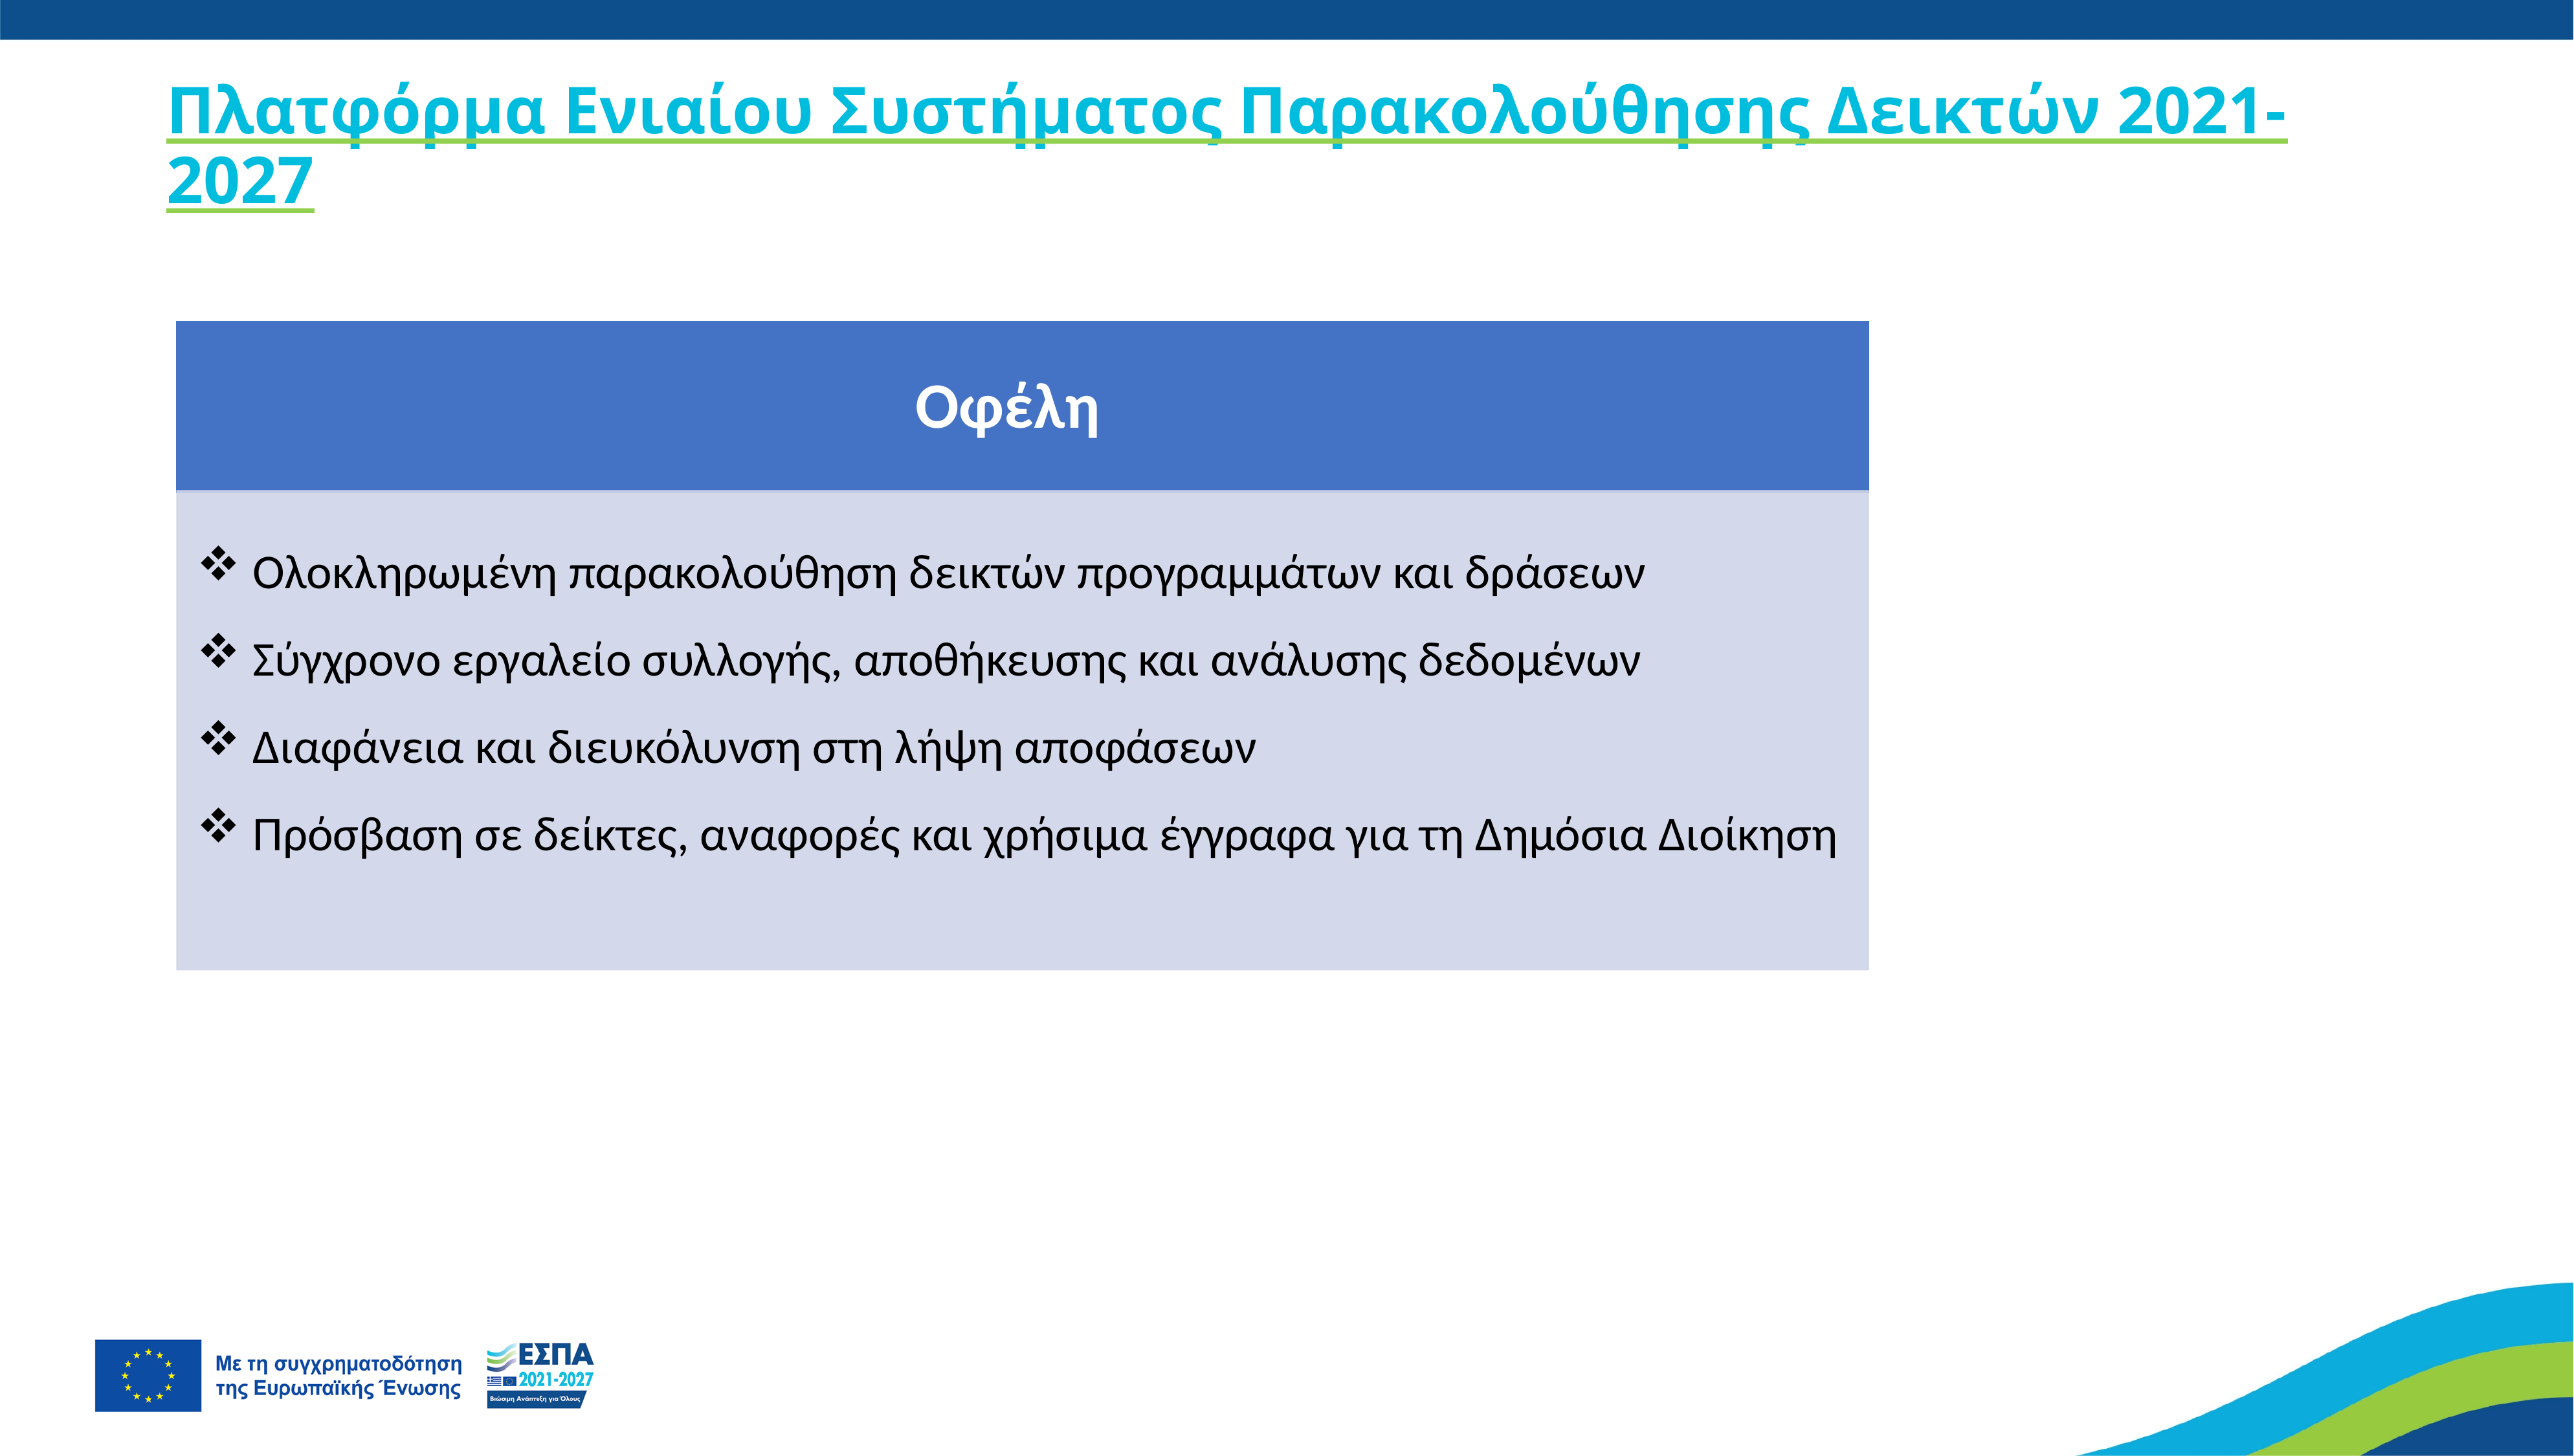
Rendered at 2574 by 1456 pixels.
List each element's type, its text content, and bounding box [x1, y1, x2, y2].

title Πλατφόρμα Ενιαίου Συστήματος Παρακολούθησης Δεικτών 2021-2027 [157, 92, 2377, 204]
picture [2087, 1341, 2573, 1456]
picture [0, 0, 2573, 1456]
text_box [177, 241, 1869, 1070]
